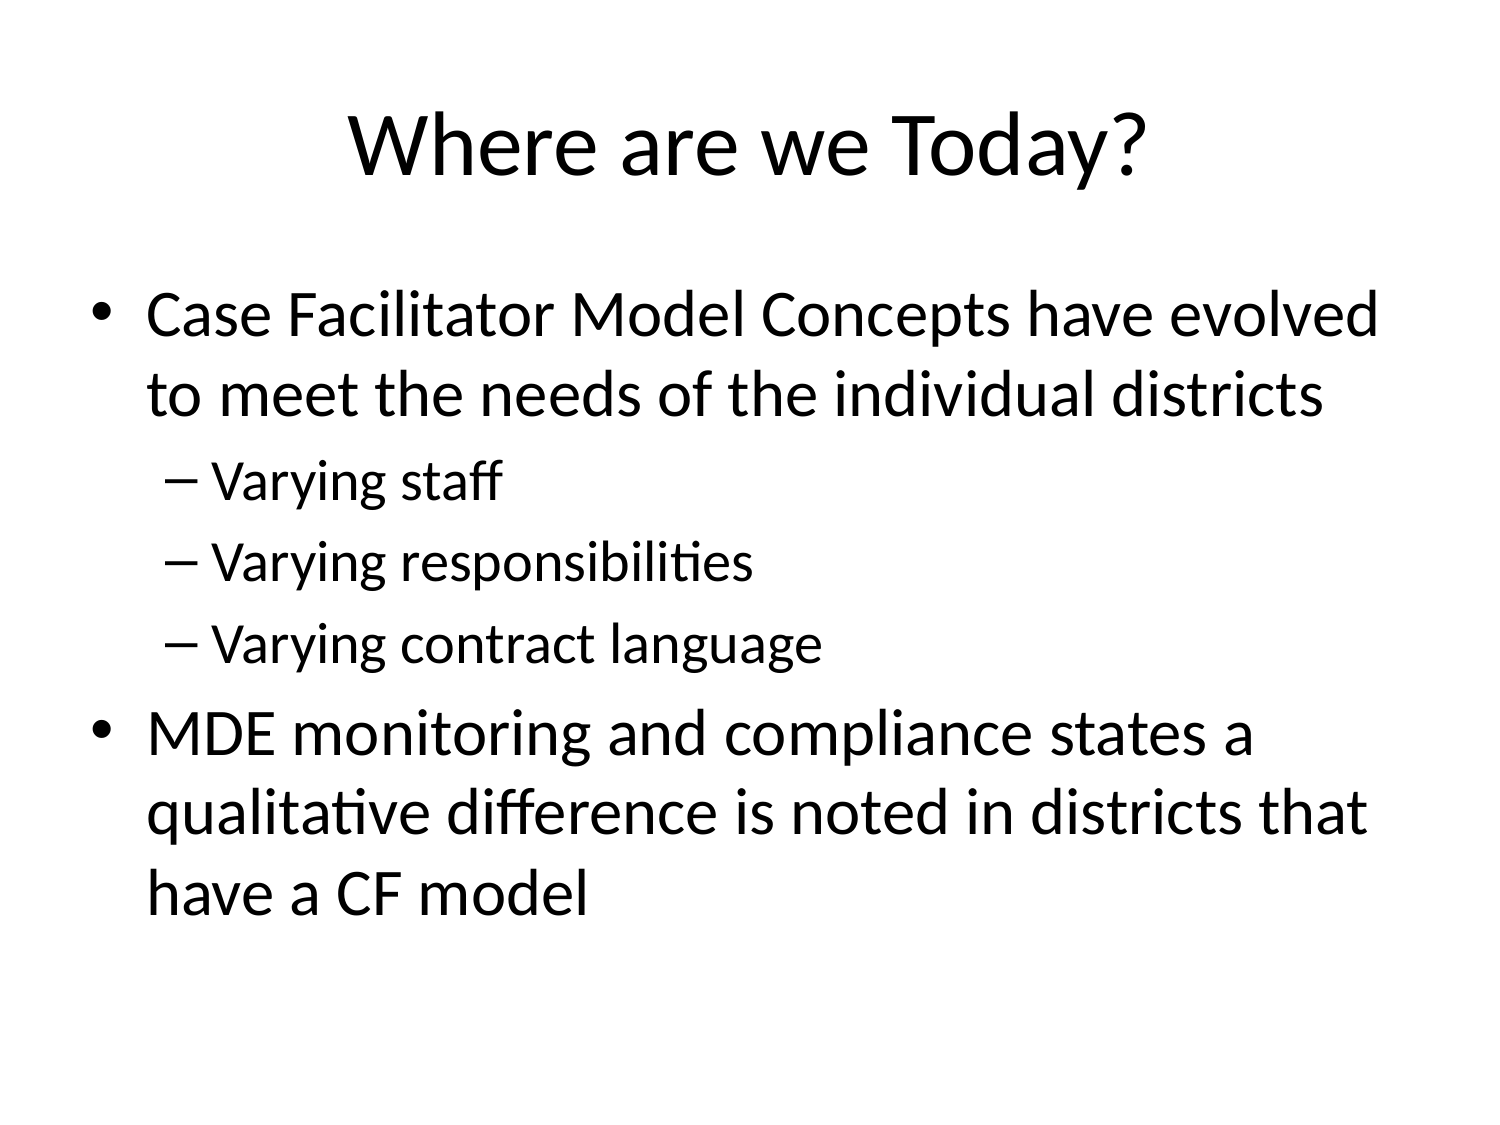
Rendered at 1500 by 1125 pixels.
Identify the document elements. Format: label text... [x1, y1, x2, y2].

title Where are we Today? [75, 45, 1425, 233]
list Case Facilitator Model Concepts have evolved to meet the needs of the individual districts Varying staff Varying responsibilities Varying contract language MDE monitoring and compliance states a qualitative difference is noted in districts that have a CF model [75, 262, 1425, 1005]
